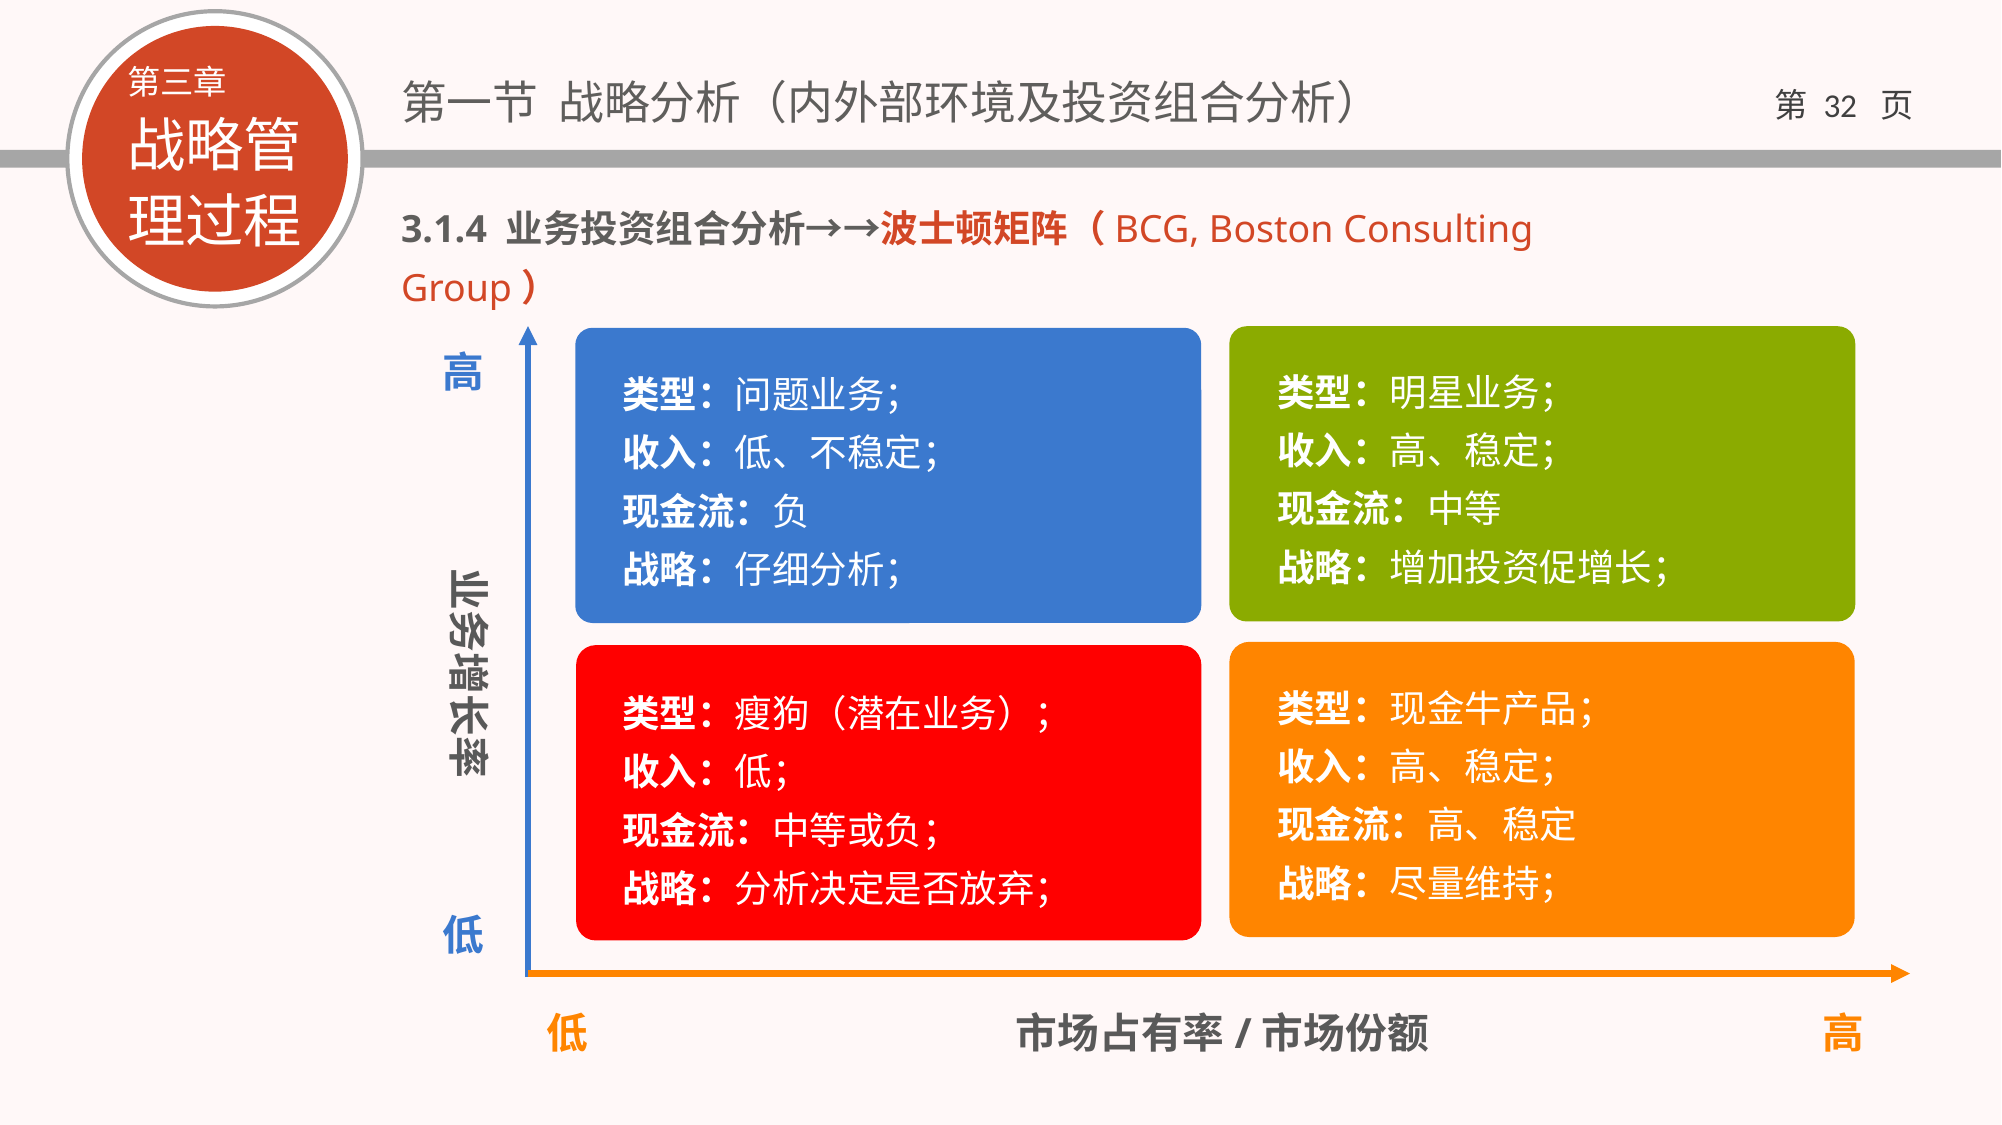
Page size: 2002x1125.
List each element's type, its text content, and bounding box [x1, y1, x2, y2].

text_box 低 [427, 901, 499, 966]
text_box 3.1.4 业务投资组合分析→→波士顿矩阵（BCG, Boston Consulting Group） [386, 184, 1710, 317]
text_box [1229, 325, 1856, 622]
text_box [575, 644, 1202, 941]
text_box 市场占有率/市场份额 [1001, 999, 1444, 1065]
text_box 业务增长率 [421, 554, 503, 780]
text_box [1229, 641, 1855, 938]
text_box 高 [1808, 999, 1880, 1065]
text_box 高 [427, 338, 500, 403]
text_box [574, 327, 1202, 624]
text_box 低 [531, 999, 597, 1065]
